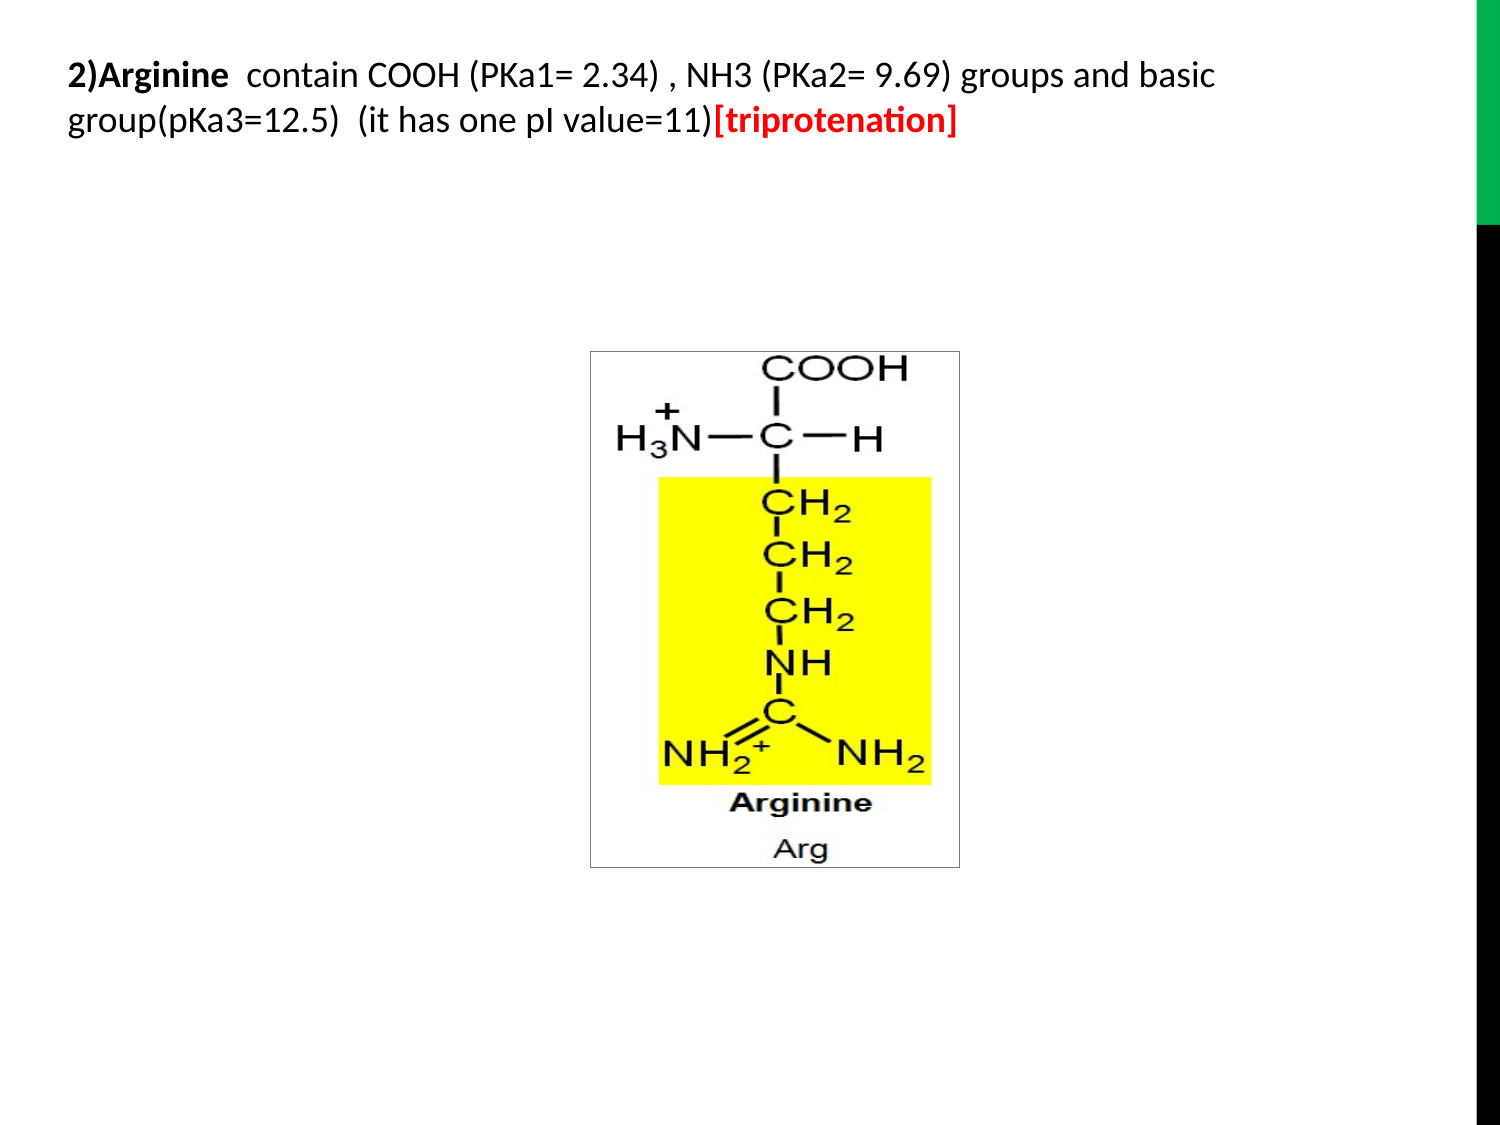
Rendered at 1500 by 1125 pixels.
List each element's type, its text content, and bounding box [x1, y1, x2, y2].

picture [590, 351, 961, 868]
text_box 2)Arginine contain COOH (PKa1= 2.34) , NH3 (PKa2= 9.69) groups and basic group(pKa3=12.5) (it has one pI value=11)[triprotenation] [53, 42, 1341, 193]
